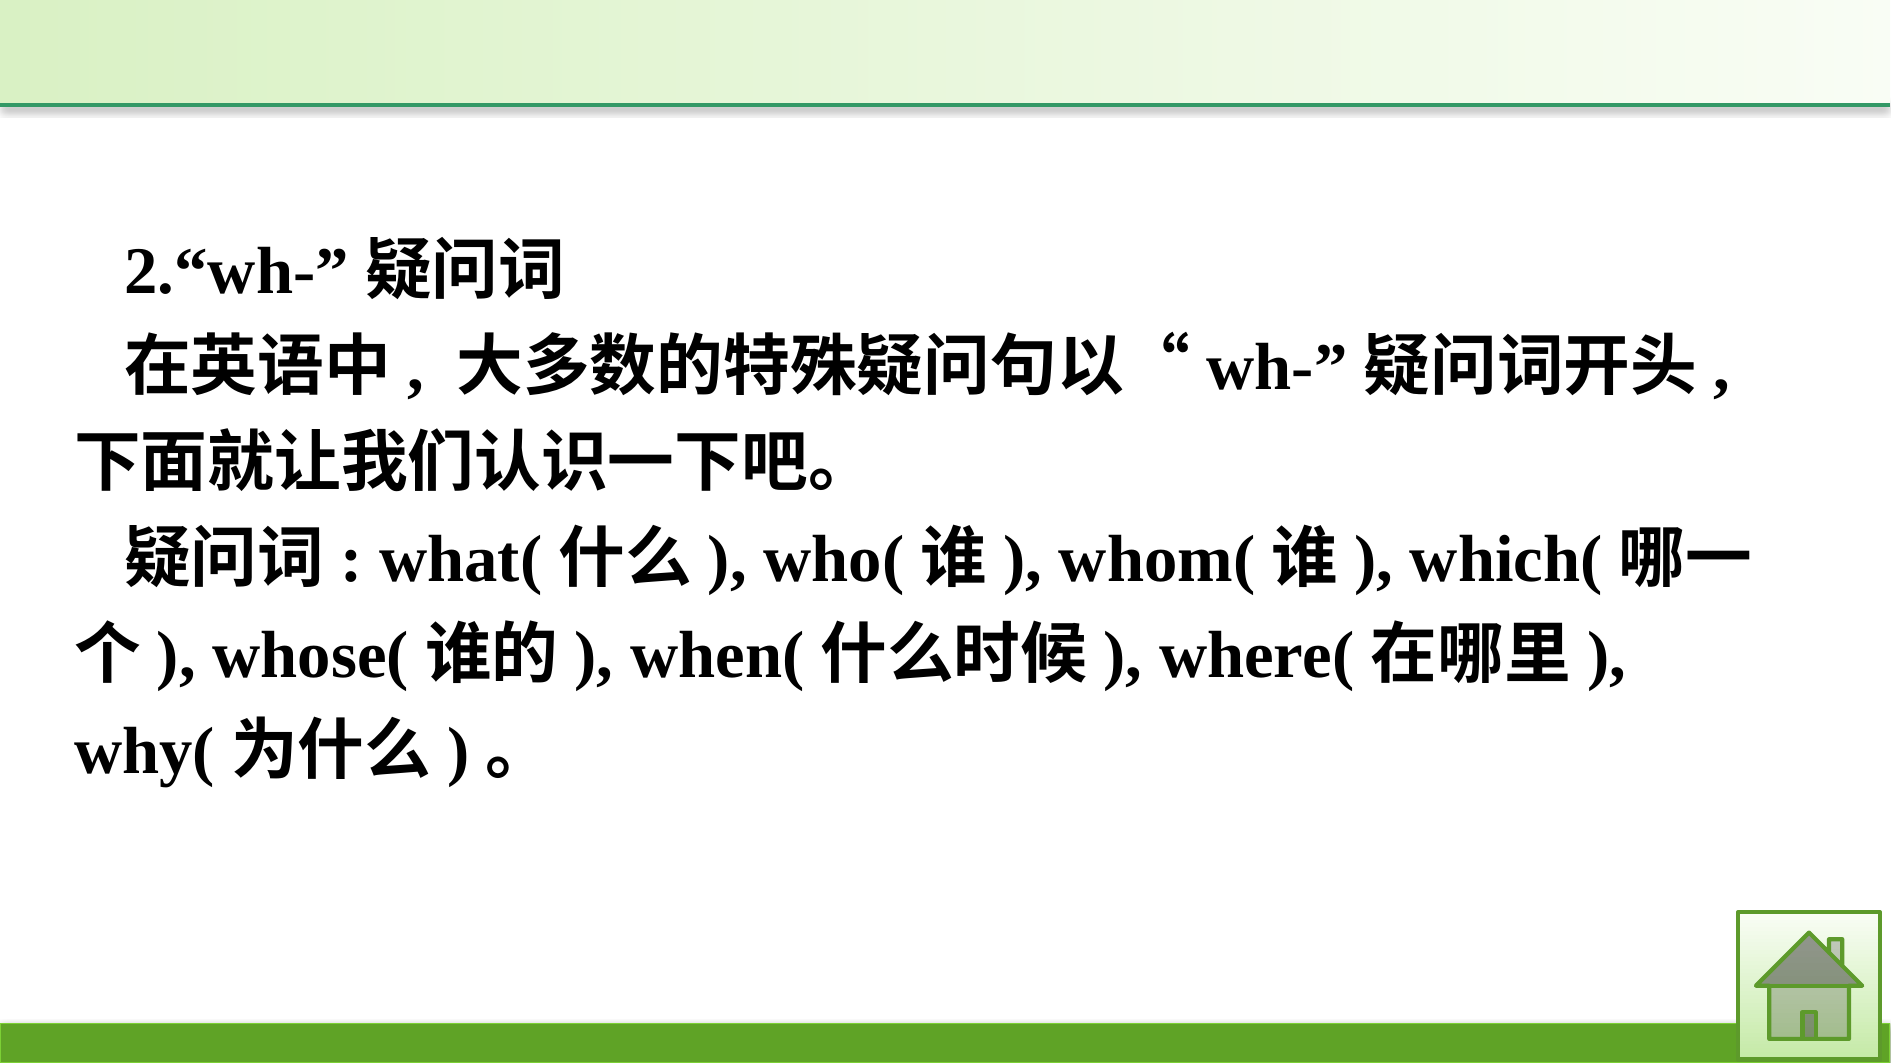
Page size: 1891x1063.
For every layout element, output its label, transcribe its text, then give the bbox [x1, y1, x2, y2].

text_box 2.“wh-”疑问词 在英语中, 大多数的特殊疑问句以“wh-”疑问词开头, 下面就让我们认识一下吧。 疑问词: what(什么), who(谁), whom(谁), which(哪一个), whose(谁的), when(什么时候), where(在哪里), why(为什么)。 [59, 203, 1833, 794]
